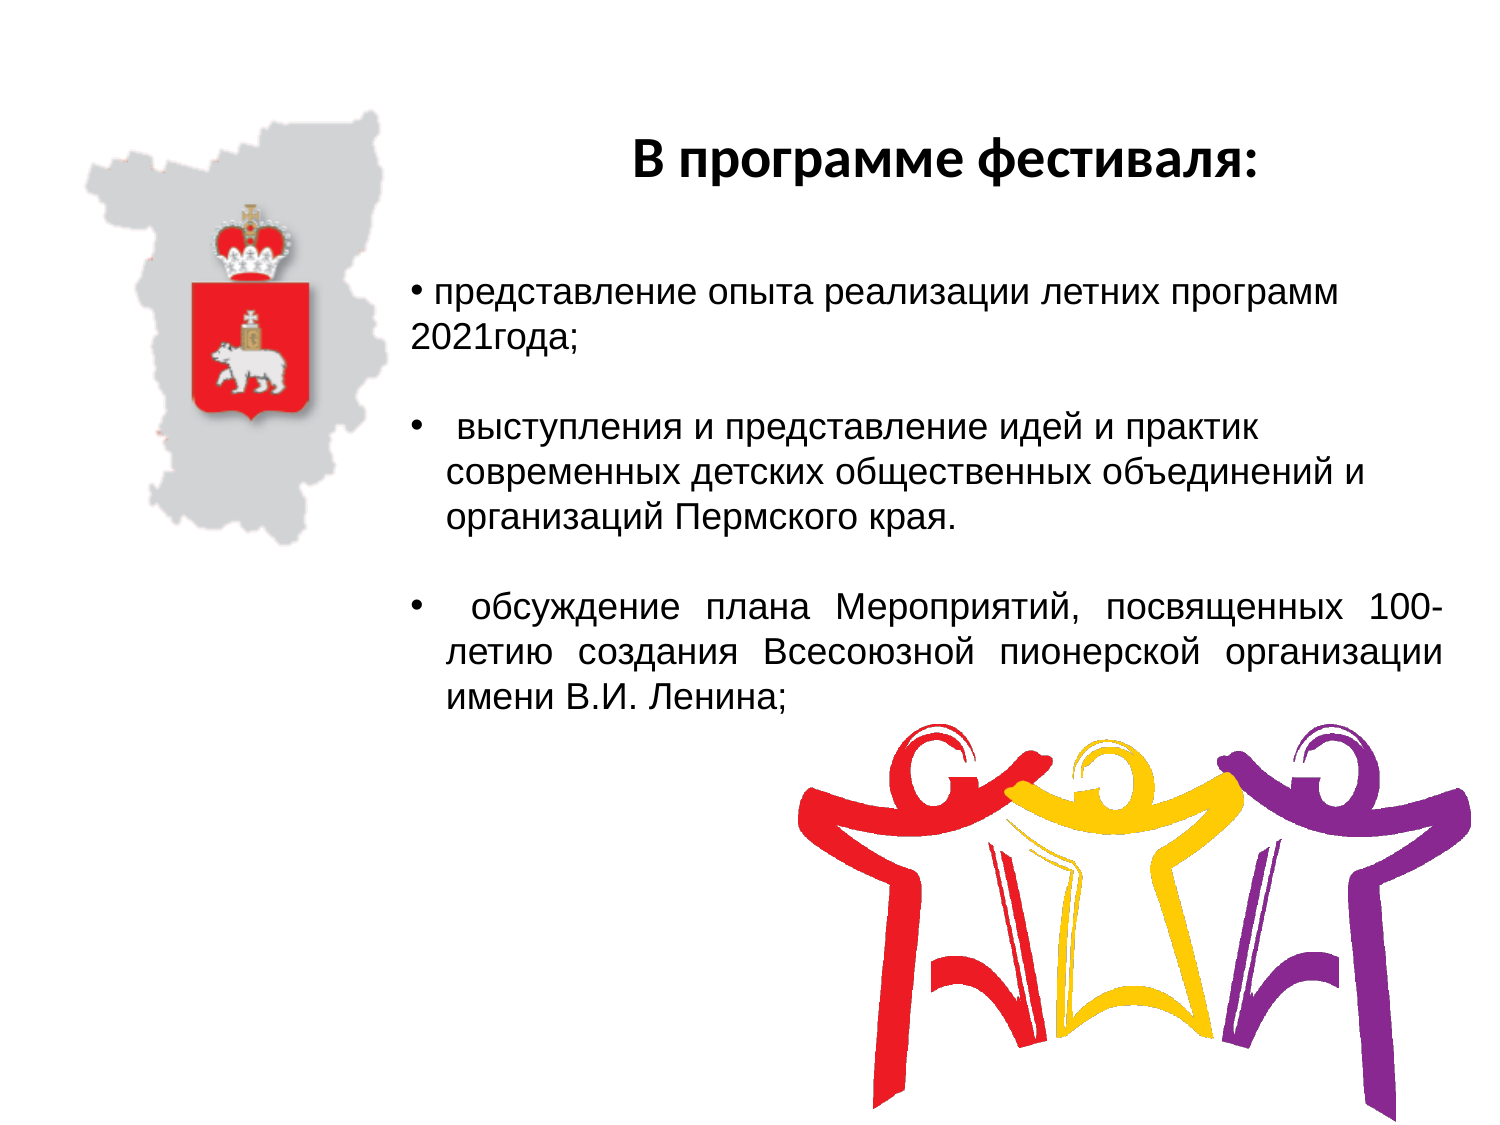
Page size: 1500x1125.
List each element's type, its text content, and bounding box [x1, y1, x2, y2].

picture [796, 723, 1471, 1125]
title В программе фестиваля: [526, 44, 1426, 244]
text_box представление опыта реализации летних программ 2021года; выступления и представление идей и практик современных детских общественных объединений и организаций Пермского края. обсуждение плана Мероприятий, посвященных 100-летию создания Всесоюзной пионерской организации имени В.И. Ленина; [395, 259, 1459, 770]
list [0, 0, 522, 628]
